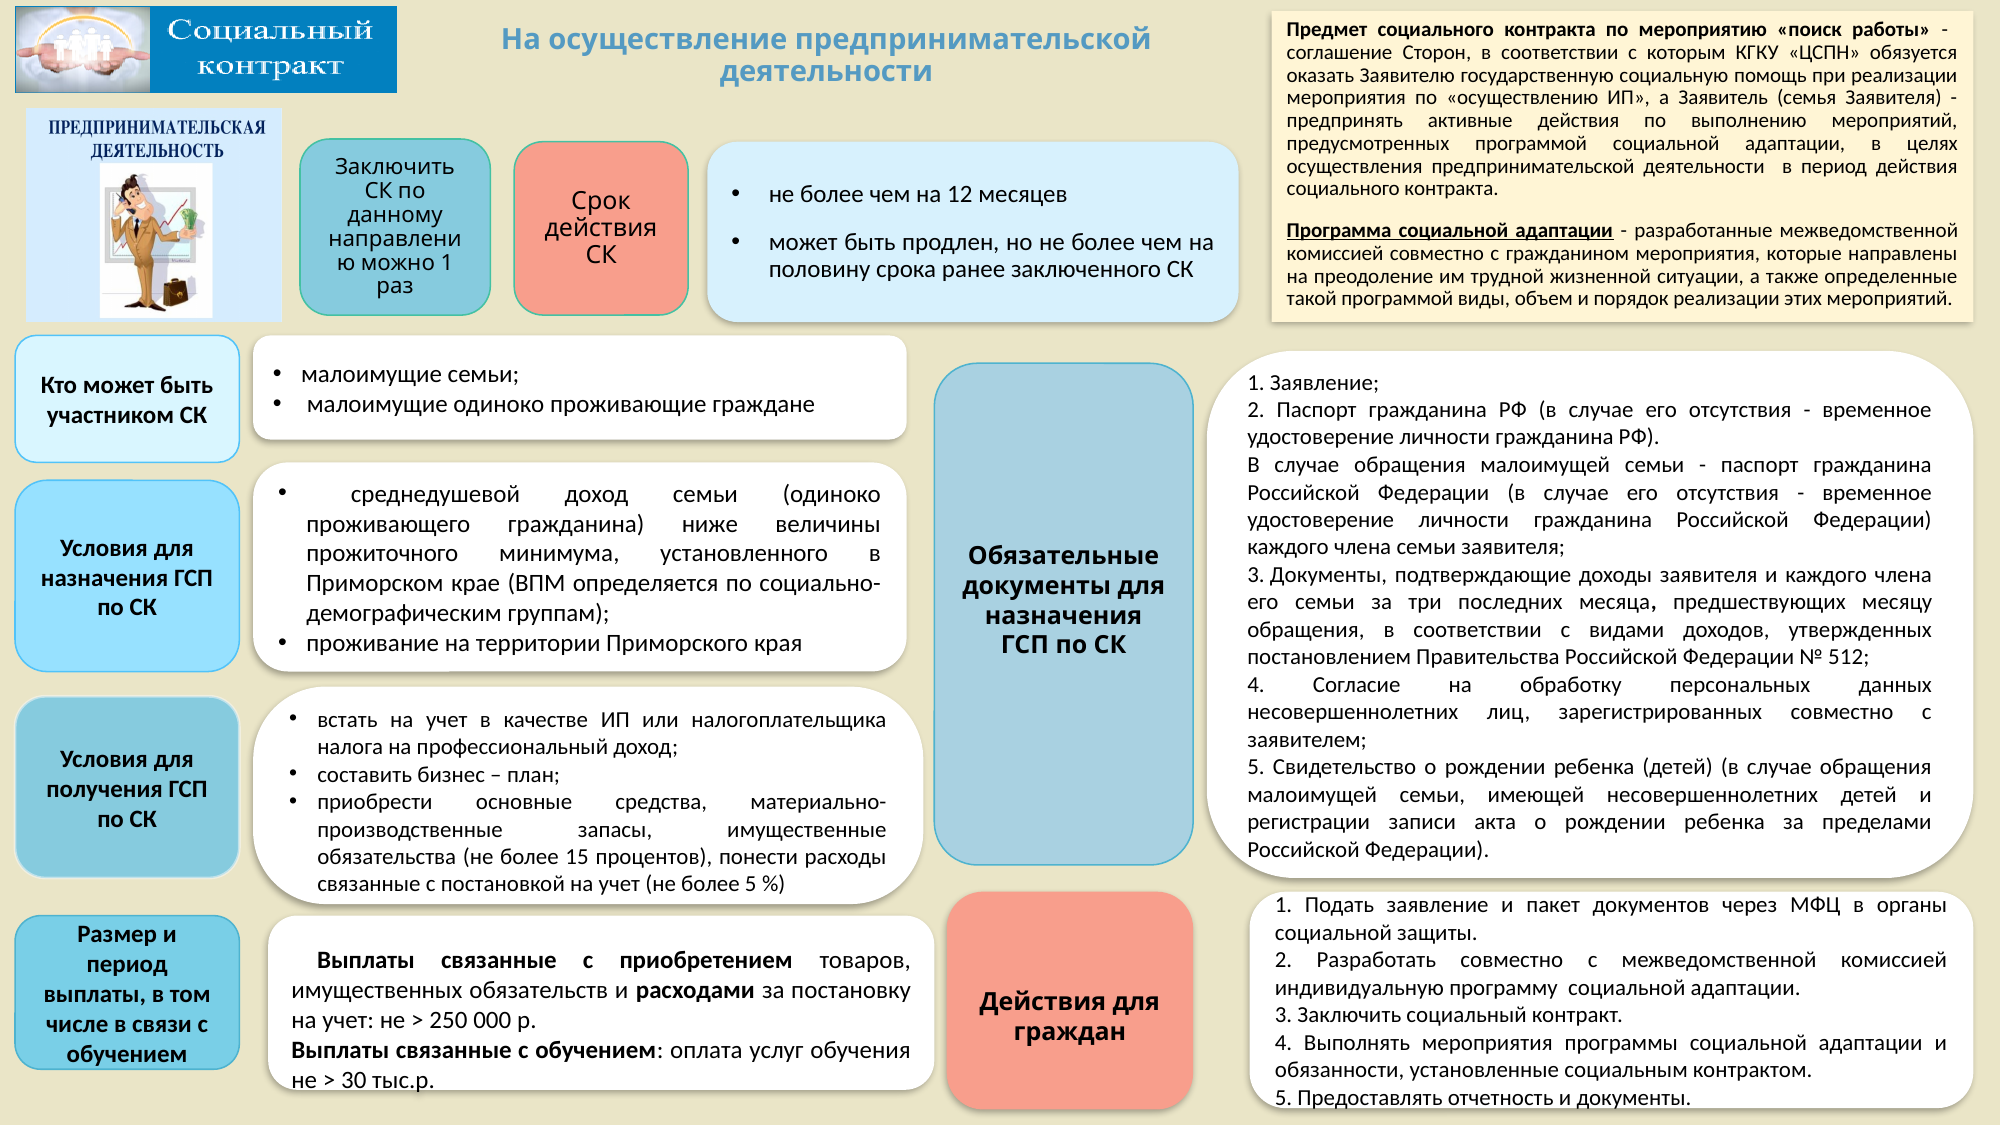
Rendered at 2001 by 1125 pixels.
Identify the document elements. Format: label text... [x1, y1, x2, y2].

picture [245, 27, 249, 38]
picture [25, 108, 283, 323]
text_box Условия для получения ГСП по СК [13, 694, 241, 880]
picture [284, 62, 290, 72]
picture [312, 62, 324, 73]
picture [264, 27, 268, 38]
picture [201, 62, 207, 73]
text_box 1. Подать заявление и пакет документов через МФЦ в органы социальной защиты. 2. Разработать совместно с межведомственной комиссией индивидуальную программу социальной адаптации. 3. Заключить социальный контракт. 4. Выполнять мероприятия программы социальной адаптации и обязанности, установленные социальным контрактом. 5. Предоставлять отчетность и документы. [1248, 890, 1975, 1110]
picture [217, 63, 222, 73]
text_box Условия для назначения ГСП по СК [14, 479, 241, 673]
text_box Обязательные документы для назначения ГСП по СК [933, 362, 1194, 866]
picture [17, 8, 149, 94]
text_box Срок действия СК [513, 140, 689, 316]
text_box Действия для граждан [945, 890, 1194, 1111]
text_box встать на учет в качестве ИП или налогоплательщика налога на профессиональный доход; составить бизнес – план; приобрести основные средства, материально-производственные запасы, имущественные обязательства (не более 15 процентов), понести расходы связанные с постановкой на учет (не более 5 %) [252, 685, 925, 905]
text_box Размер и период выплаты, в том числе в связи с обучением [14, 914, 241, 1071]
picture [302, 62, 306, 73]
picture [365, 27, 369, 38]
text_box не более чем на 12 месяцев может быть продлен, но не более чем на половину срока ранее заключенного СК [706, 140, 1240, 323]
text_box 1. Заявление; 2. Паспорт гражданина РФ (в случае его отсутствия - временное удостоверение личности гражданина РФ). В случае обращения малоимущей семьи - паспорт гражданина Российской Федерации (в случае его отсутствия - временное удостоверение личности гражданина Российской Федерации) каждого члена семьи заявителя; 3. Документы, подтверждающие доходы заявителя и каждого члена его семьи за три последних месяца, предшествующих месяцу обращения, в соответствии с видами доходов, утвержденных постановлением Правительства Российской Федерации № 512; 4. Согласие на обработку персональных данных несовершеннолетних лиц, зарегистрированных совместно с заявителем; 5. Свидетельство о рождении ребенка (детей) (в случае обращения малоимущей семьи, имеющей несовершеннолетних детей и регистрации записи акта о рождении ребенка за пределами Российской Федерации). [1205, 349, 1975, 879]
text_box Заключить СК по данному направлению можно 1 раз [299, 138, 492, 316]
title На осуществление предпринимательской деятельности [403, 18, 1250, 94]
list Предмет социального контракта по мероприятию «поиск работы» - соглашение Сторон, в соответствии с которым КГКУ «ЦСПН» обязуется оказать Заявителю государственную социальную помощь при реализации мероприятия по «осуществлению ИП», а Заявитель (семья Заявителя) - предпринять активные действия по выполнению мероприятий, предусмотренных программой социальной адаптации, в целях осуществления предпринимательской деятельности в период действия социального контракта. Программа социальной адаптации - разработанные межведомственной комиссией совместно с гражданином мероприятия, которые направлены на преодоление им трудной жизненной ситуации, а также определенные такой программой виды, объем и порядок реализации этих мероприятий. [1271, 10, 1974, 323]
text_box среднедушевой доход семьи (одиноко проживающего гражданина) ниже величины прожиточного минимума, установленного в Приморском крае (ВПМ определяется по социально-демографическим группам); проживание на территории Приморского края [252, 461, 908, 673]
text_box Выплаты связанные с приобретением товаров, имущественных обязательств и расходами за постановку на учет: не > 250 000 р. Выплаты связанные с обучением: оплата услуг обучения не > 30 тыс.р. [267, 914, 936, 1091]
picture [168, 21, 175, 37]
text_box Кто может быть участником СК [14, 334, 241, 464]
text_box малоимущие семьи; малоимущие одиноко проживающие граждане [252, 334, 908, 441]
picture [195, 29, 200, 38]
